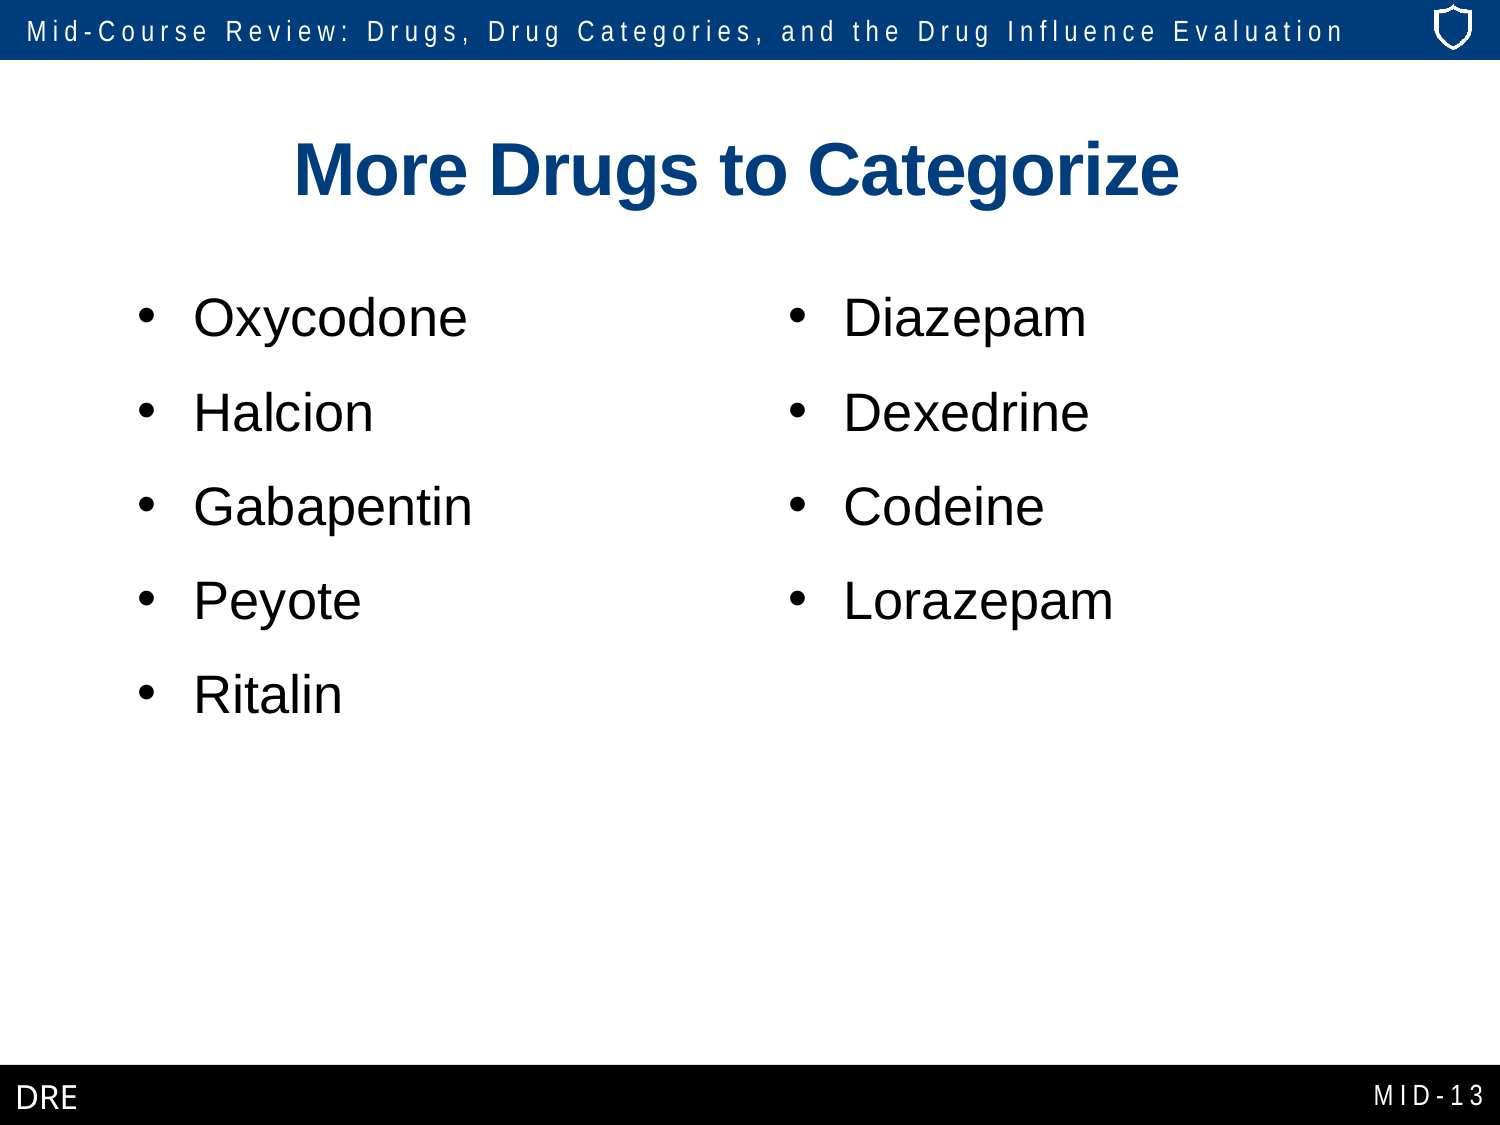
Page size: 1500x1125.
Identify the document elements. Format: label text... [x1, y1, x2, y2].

list Diazepam Dexedrine Codeine Lorazepam [750, 275, 1375, 1023]
title More Drugs to Categorize [99, 78, 1375, 266]
slide_number MID-13 [1218, 1063, 1499, 1124]
picture [1434, 4, 1472, 50]
list Oxycodone Halcion Gabapentin Peyote Ritalin [99, 275, 725, 1023]
